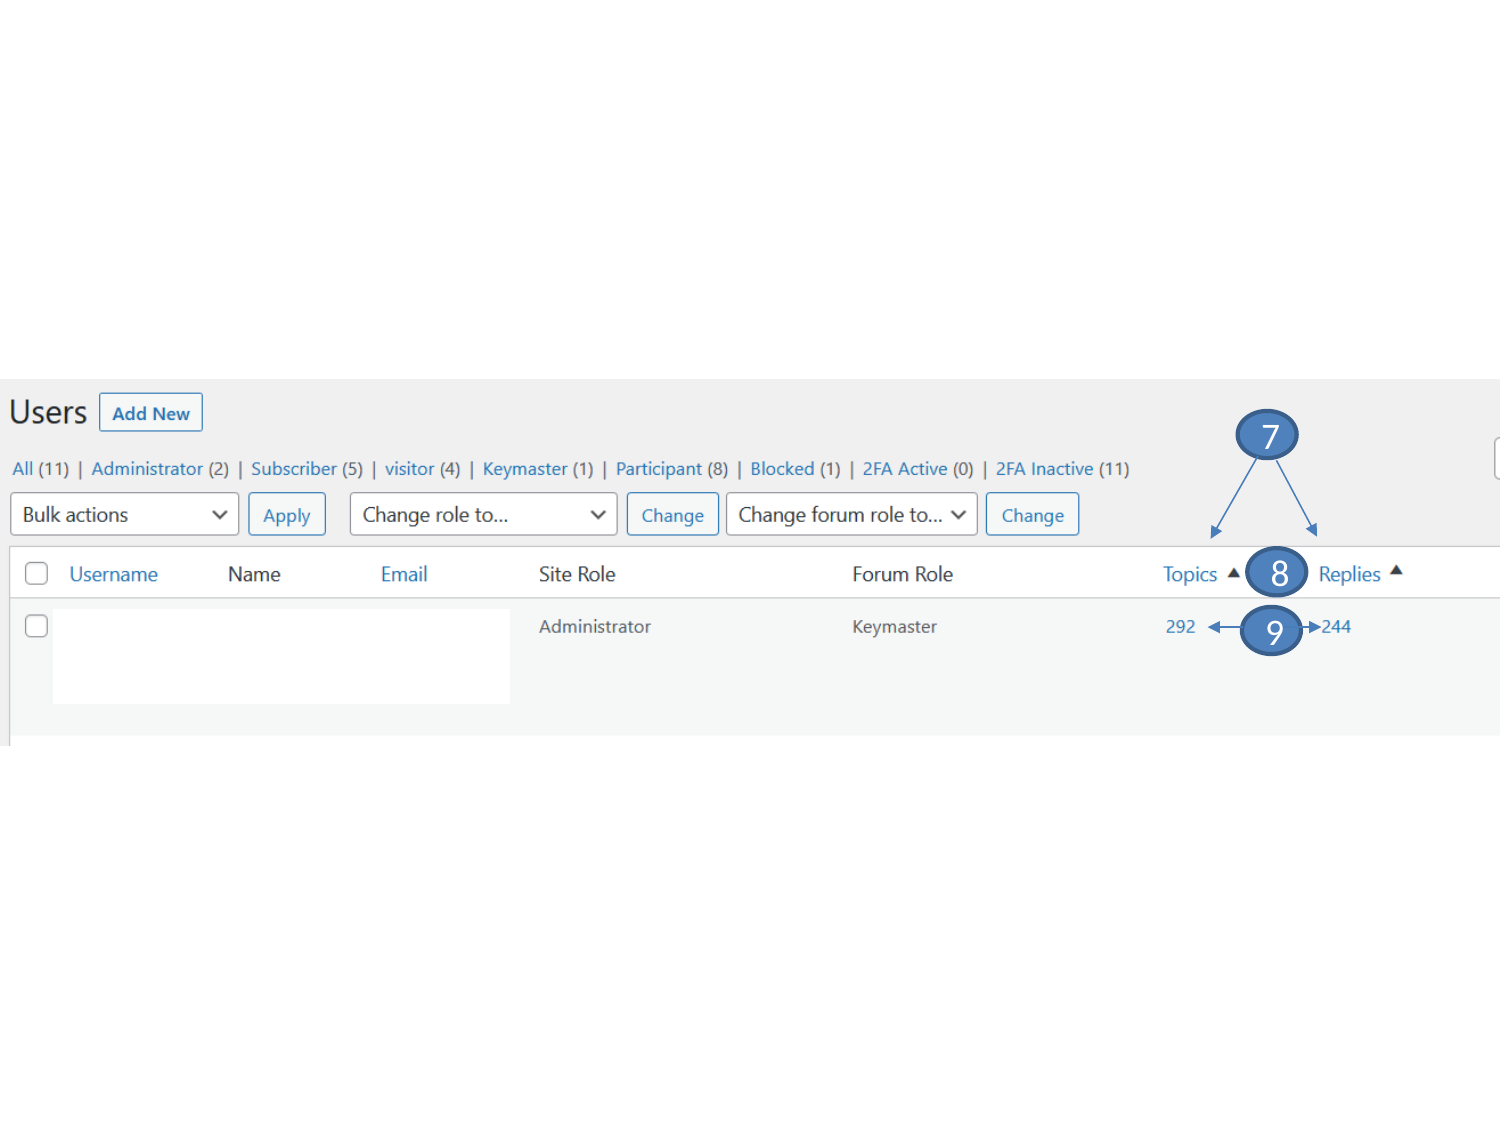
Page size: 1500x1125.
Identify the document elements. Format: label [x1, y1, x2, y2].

text_box [1276, 460, 1318, 537]
text_box [1210, 455, 1259, 540]
picture [0, 379, 1500, 746]
